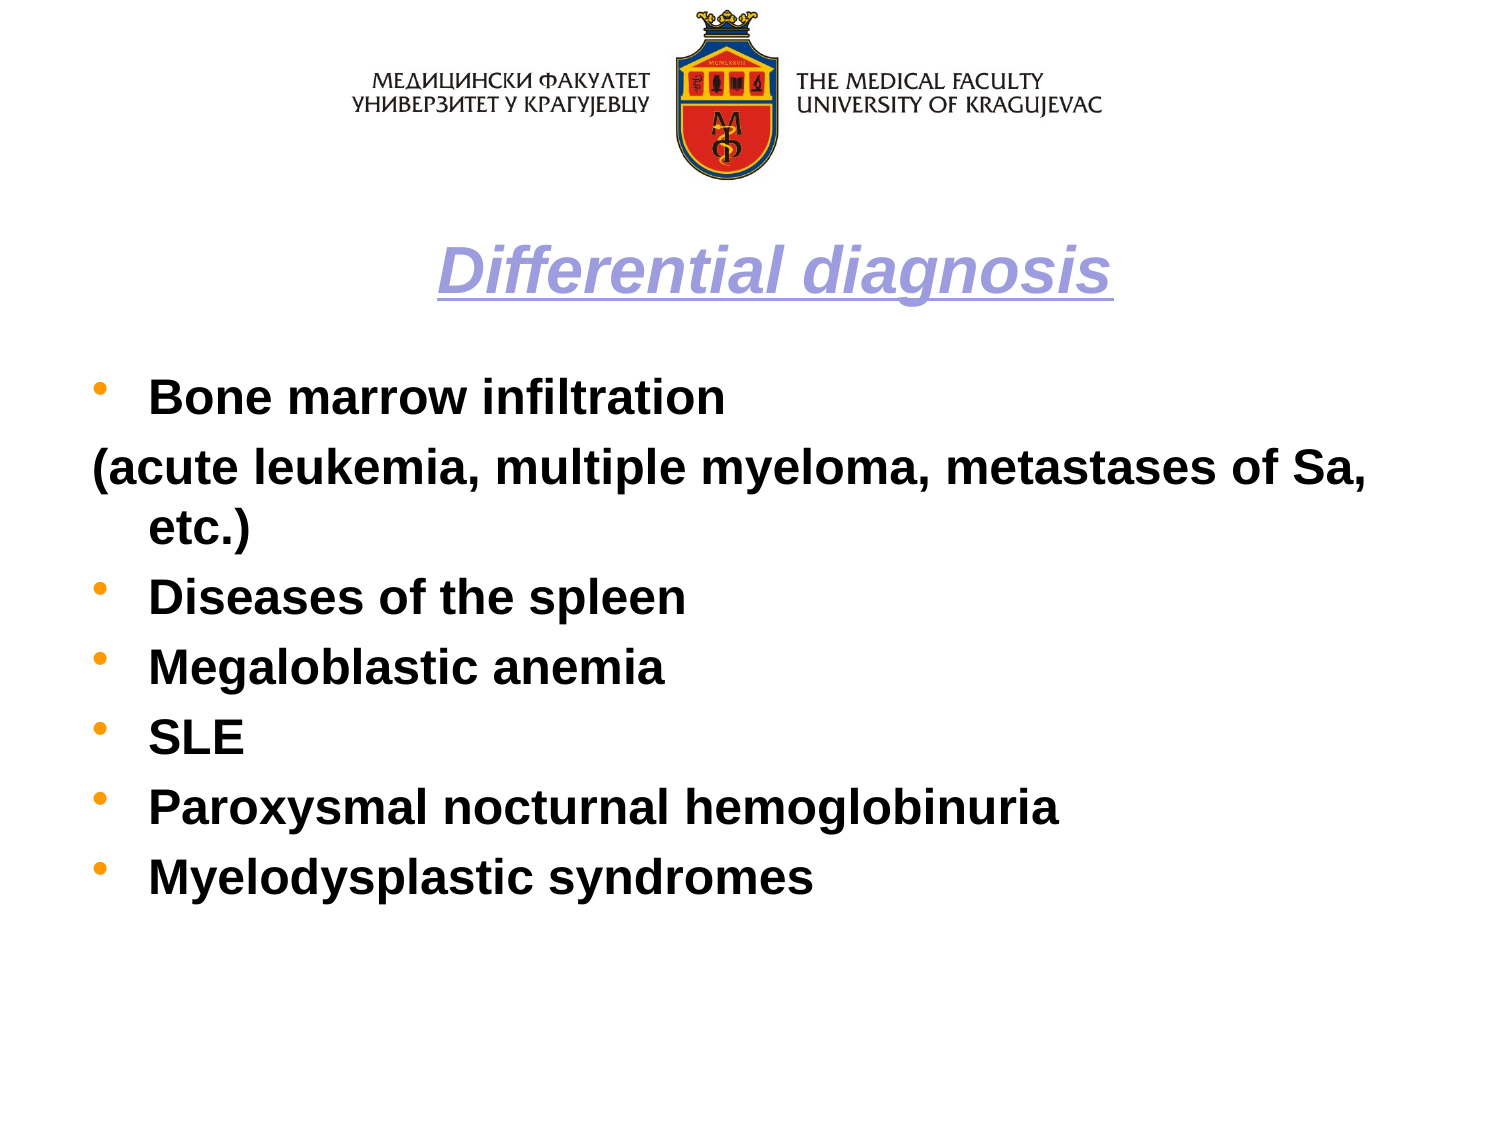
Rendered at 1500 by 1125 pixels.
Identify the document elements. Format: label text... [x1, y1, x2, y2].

title Differential diagnosis [100, 220, 1451, 315]
list Bone marrow infiltration (acute leukemia, multiple myeloma, metastases of Sa, etc.) Diseases of the spleen Megaloblastic anemia SLE Paroxysmal nocturnal hemoglobinuria Myelodysplastic syndromes [76, 357, 1447, 1125]
picture [328, 0, 1125, 191]
